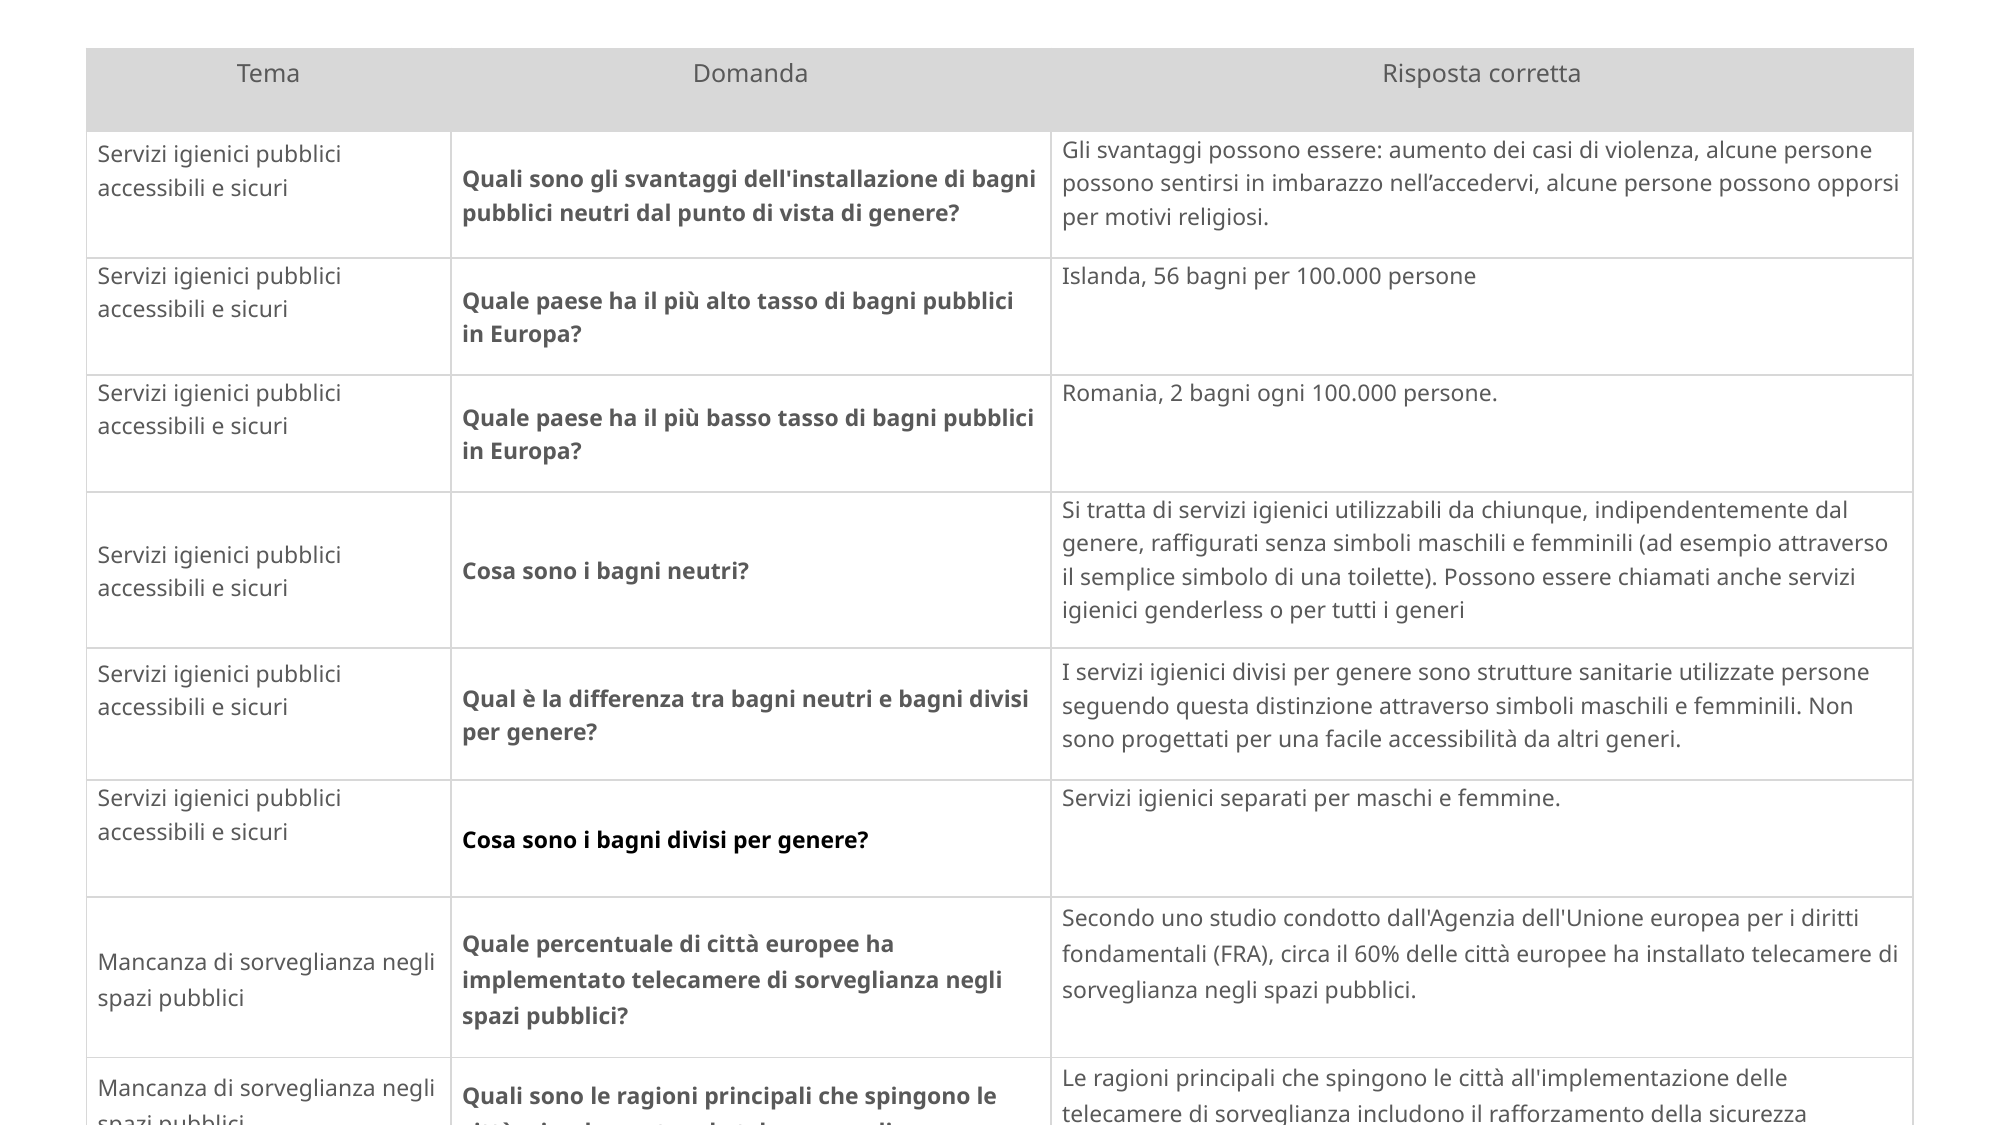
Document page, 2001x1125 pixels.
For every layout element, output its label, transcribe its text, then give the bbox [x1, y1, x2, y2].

table_cell Islanda, 56 bagni per 100.000 persone [1052, 259, 1912, 374]
table_cell Gli svantaggi possono essere: aumento dei casi di violenza, alcune persone possono sentirsi in imbarazzo nell’accedervi, alcune persone possono opporsi per motivi religiosi. [1052, 132, 1912, 257]
table_cell Servizi igienici pubblici accessibili e sicuri [87, 259, 450, 374]
table_cell Quale paese ha il più basso tasso di bagni pubblici in Europa? [452, 376, 1050, 491]
table_header Domanda [452, 49, 1050, 131]
table_cell Servizi igienici separati per maschi e femmine. [1052, 781, 1912, 896]
table_cell Servizi igienici pubblici accessibili e sicuri [87, 649, 450, 779]
table_cell I servizi igienici divisi per genere sono strutture sanitarie utilizzate persone seguendo questa distinzione attraverso simboli maschili e femminili. Non sono progettati per una facile accessibilità da altri generi. [1052, 649, 1912, 779]
table_cell Quali sono gli svantaggi dell'installazione di bagni pubblici neutri dal punto di vista di genere? [452, 132, 1050, 257]
table_cell Quale paese ha il più alto tasso di bagni pubblici in Europa? [452, 259, 1050, 374]
table_cell Quale percentuale di città europee ha implementato telecamere di sorveglianza negli spazi pubblici? [452, 898, 1050, 1057]
table_cell Romania, 2 bagni ogni 100.000 persone. [1052, 376, 1912, 491]
table_header Tema [87, 49, 450, 131]
table_cell Mancanza di sorveglianza negli spazi pubblici [87, 898, 450, 1057]
table_header Risposta corretta [1052, 49, 1912, 131]
table_cell Si tratta di servizi igienici utilizzabili da chiunque, indipendentemente dal genere, raffigurati senza simboli maschili e femminili (ad esempio attraverso il semplice simbolo di una toilette). Possono essere chiamati anche servizi igienici genderless o per tutti i generi [1052, 493, 1912, 647]
table_cell Cosa sono i bagni divisi per genere? [452, 781, 1050, 896]
table_cell Servizi igienici pubblici accessibili e sicuri [87, 132, 450, 257]
table_cell Servizi igienici pubblici accessibili e sicuri [87, 376, 450, 491]
table_cell Servizi igienici pubblici accessibili e sicuri [87, 493, 450, 647]
table_cell Mancanza di sorveglianza negli spazi pubblici [87, 1058, 450, 1125]
table_cell Le ragioni principali che spingono le città all'implementazione delle telecamere di sorveglianza includono il rafforzamento della sicurezza pubblica, la prevenzione e l'allontanamento della criminalità e il miglioramento delle capacità di risposta alle emergenze. [1052, 1058, 1912, 1125]
table_cell Servizi igienici pubblici accessibili e sicuri [87, 781, 450, 896]
table_cell Quali sono le ragioni principali che spingono le città a implementare le telecamere di sorveglianza negli spazi pubblici? [452, 1058, 1050, 1125]
table_cell Cosa sono i bagni neutri? [452, 493, 1050, 647]
table_cell Secondo uno studio condotto dall'Agenzia dell'Unione europea per i diritti fondamentali (FRA), circa il 60% delle città europee ha installato telecamere di sorveglianza negli spazi pubblici. [1052, 898, 1912, 1057]
table_cell Qual è la differenza tra bagni neutri e bagni divisi per genere? [452, 649, 1050, 779]
